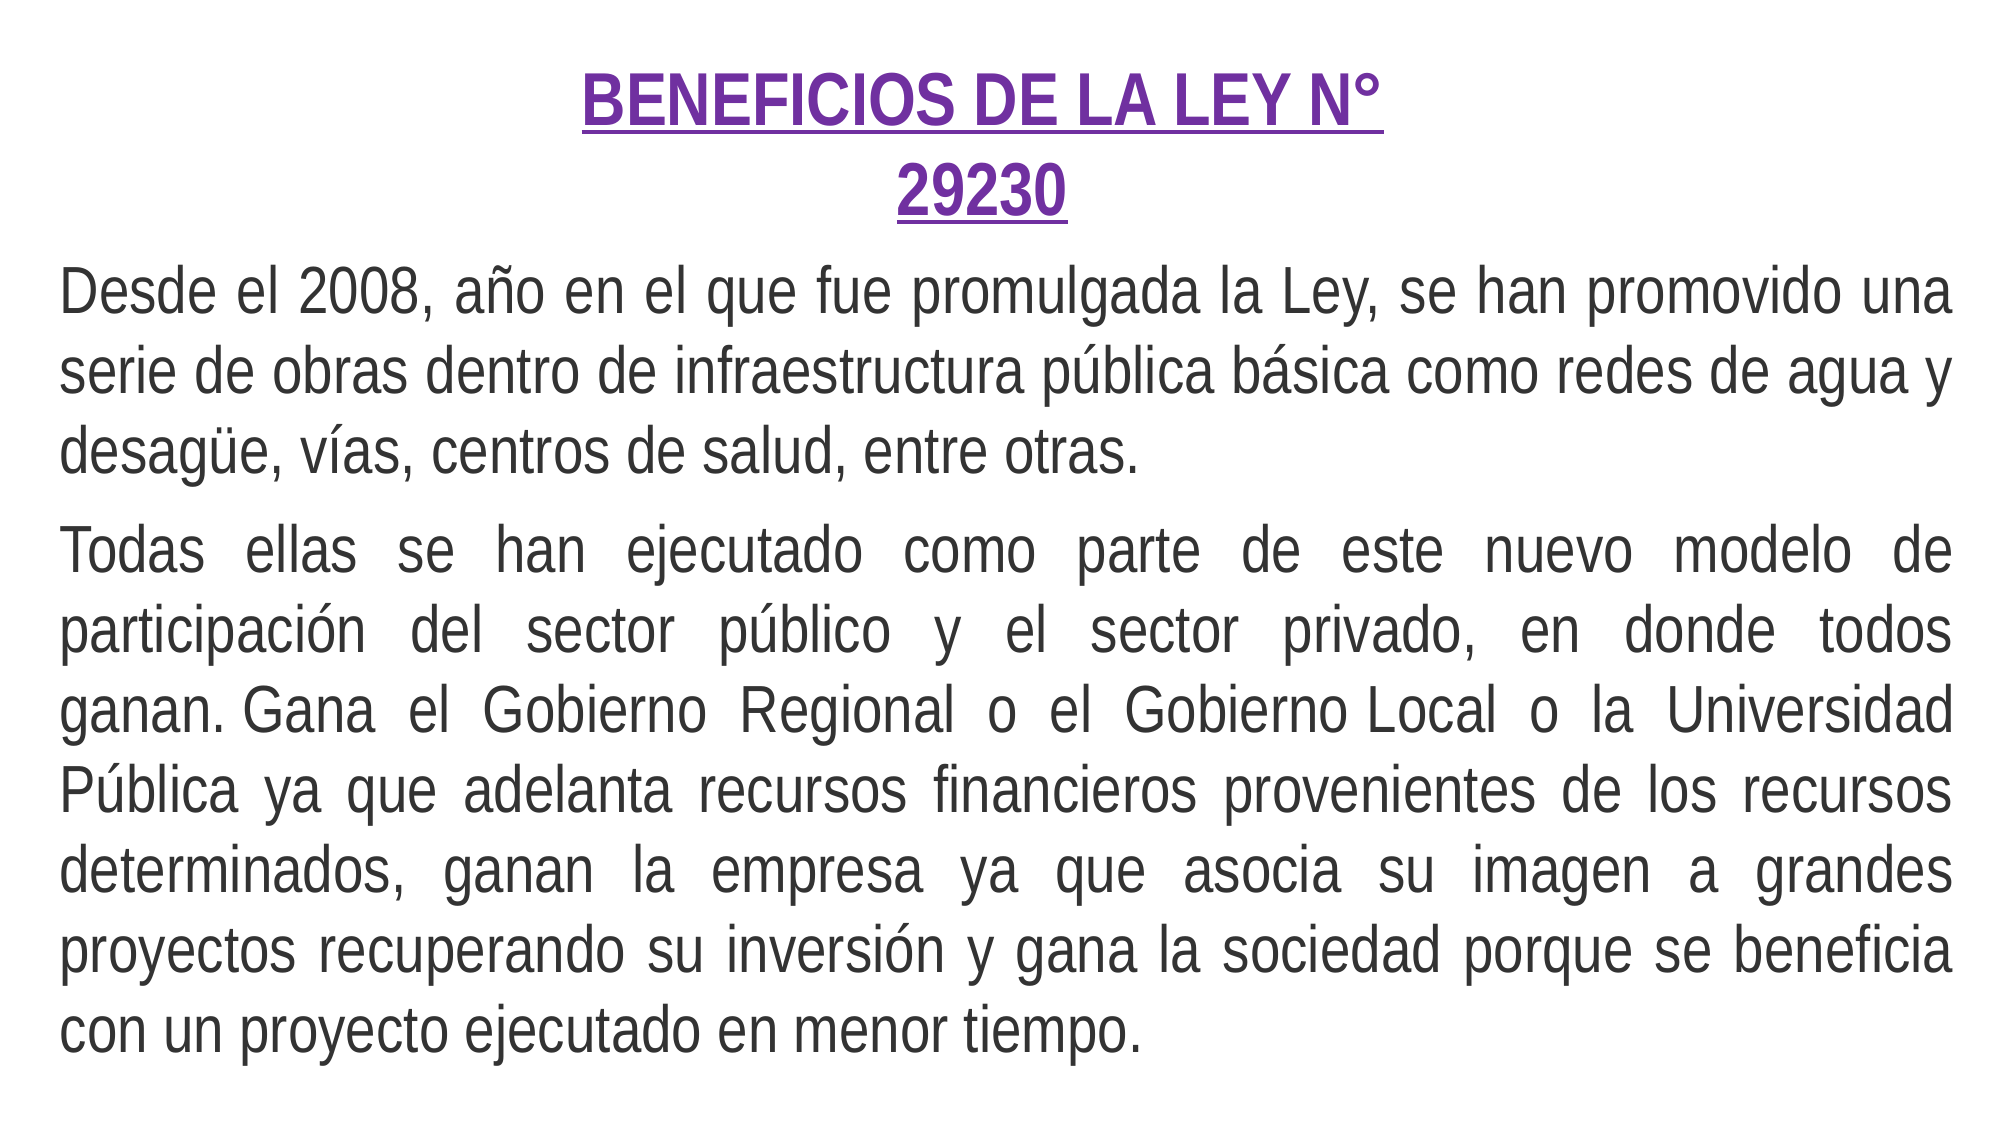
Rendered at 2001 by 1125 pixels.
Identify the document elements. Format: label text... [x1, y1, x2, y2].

text_box Desde el 2008, año en el que fue promulgada la Ley, se han promovido una serie de obras dentro de infraestructura pública básica como redes de agua y desagüe, vías, centros de salud, entre otras. Todas ellas se han ejecutado como parte de este nuevo modelo de participación del sector público y el sector privado, en donde todos ganan. Gana el Gobierno Regional o el Gobierno Local o la Universidad Pública ya que adelanta recursos financieros provenientes de los recursos determinados, ganan la empresa ya que asocia su imagen a grandes proyectos recuperando su inversión y gana la sociedad porque se beneficia con un proyecto ejecutado en menor tiempo. [44, 239, 1972, 1073]
text_box BENEFICIOS DE LA LEY N° 29230 [495, 42, 1470, 238]
